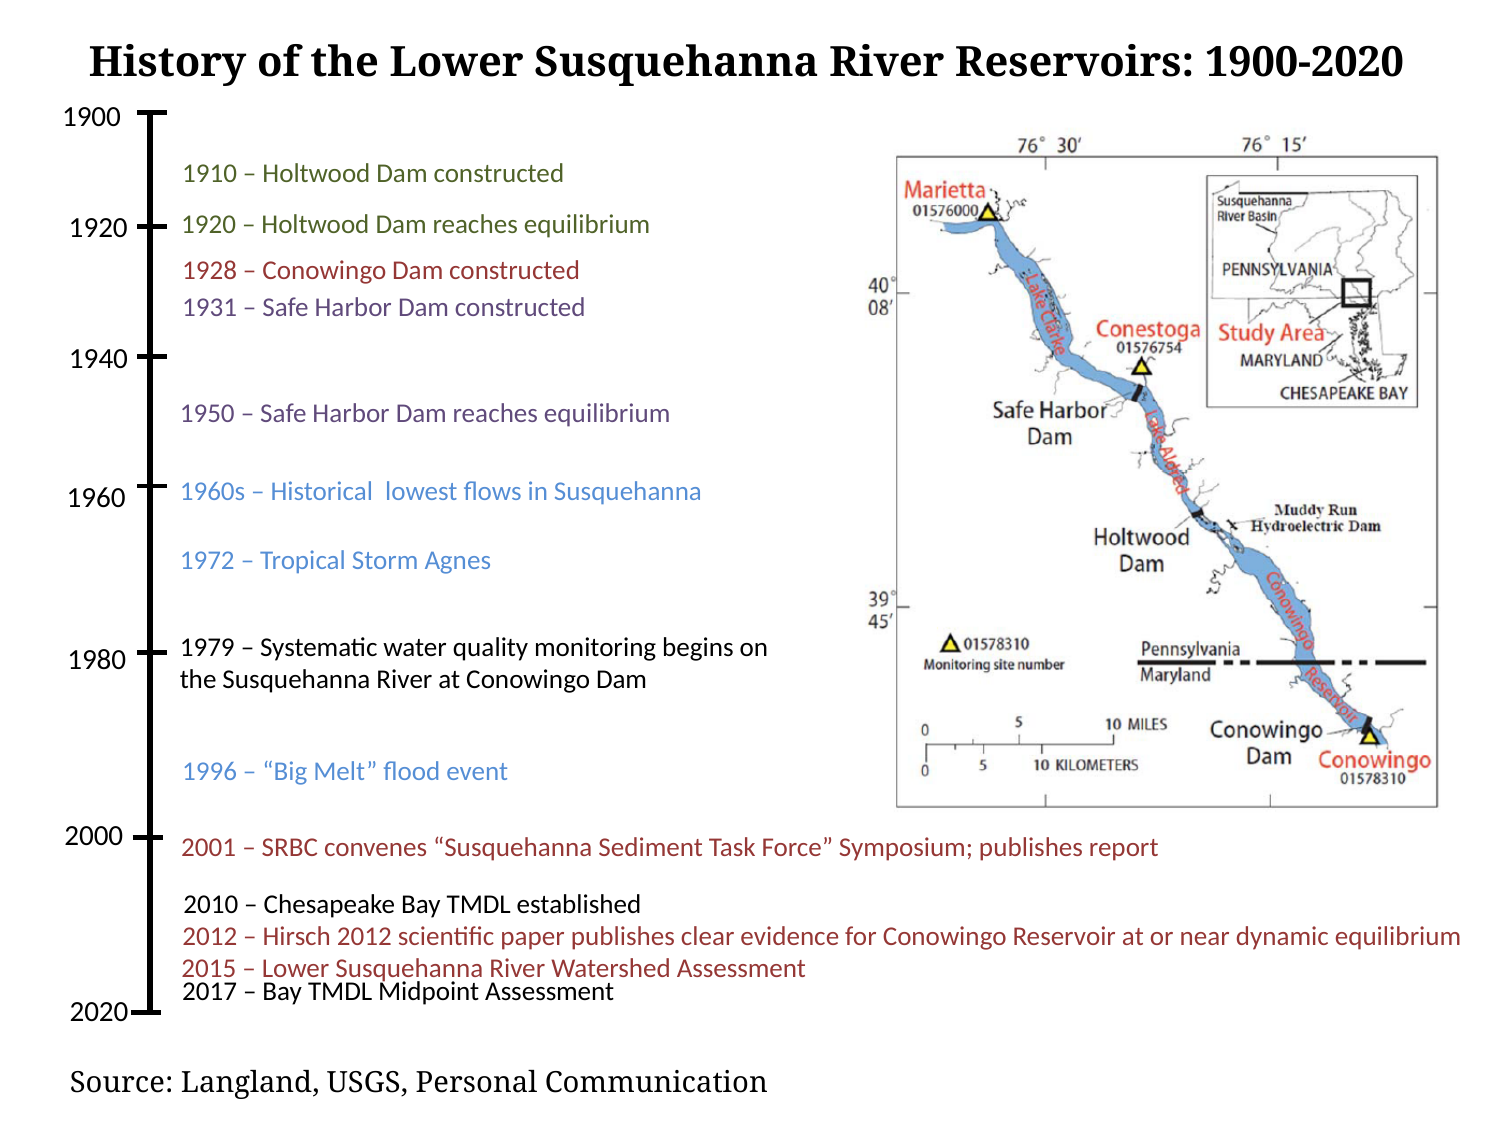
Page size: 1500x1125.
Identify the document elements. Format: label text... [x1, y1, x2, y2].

text_box 2015 – Lower Susquehanna River Watershed Assessment [166, 943, 1490, 991]
text_box History of the Lower Susquehanna River Reservoirs: 1900-2020 [74, 27, 1495, 93]
text_box Source: Langland, USGS, Personal Communication [54, 1055, 1061, 1106]
text_box 2012 – Hirsch 2012 scientific paper publishes clear evidence for Conowingo Reservoir at or near dynamic equilibrium [167, 910, 1491, 959]
picture [805, 118, 1491, 825]
text_box 2001 – SRBC convenes “Susquehanna Sediment Task Force” Symposium; publishes report [166, 821, 1201, 869]
text_box 2010 – Chesapeake Bay TMDL established [168, 878, 685, 910]
text_box 2020 [54, 984, 168, 1035]
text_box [46, 89, 167, 861]
text_box 2017 – Bay TMDL Midpoint Assessment [167, 991, 1436, 1013]
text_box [164, 147, 800, 795]
